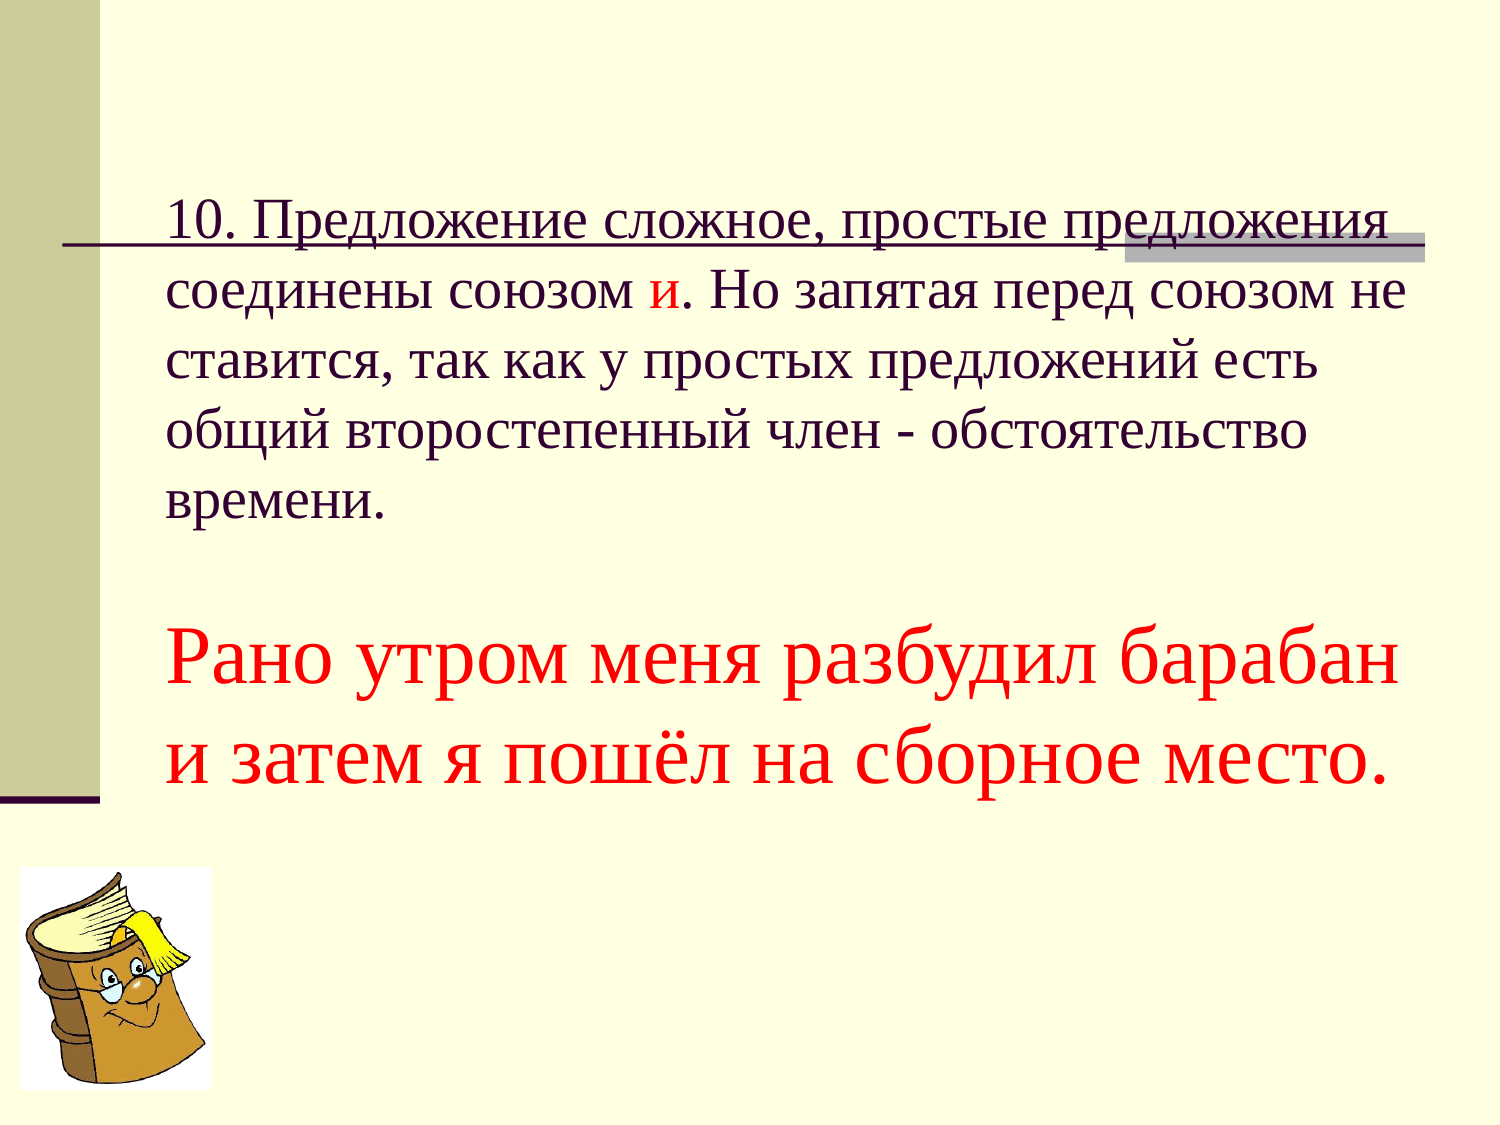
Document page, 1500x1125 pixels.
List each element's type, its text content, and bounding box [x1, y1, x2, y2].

title 10. Предложение сложное, простые предложения соединены союзом и. Но запятая перед союзом не ставится, так как у простых предложений есть общий второстепенный член - обстоятельство времени. Рано утром меня разбудил барабан и затем я пошёл на сборное место. [149, 108, 1442, 903]
picture [19, 866, 212, 1090]
